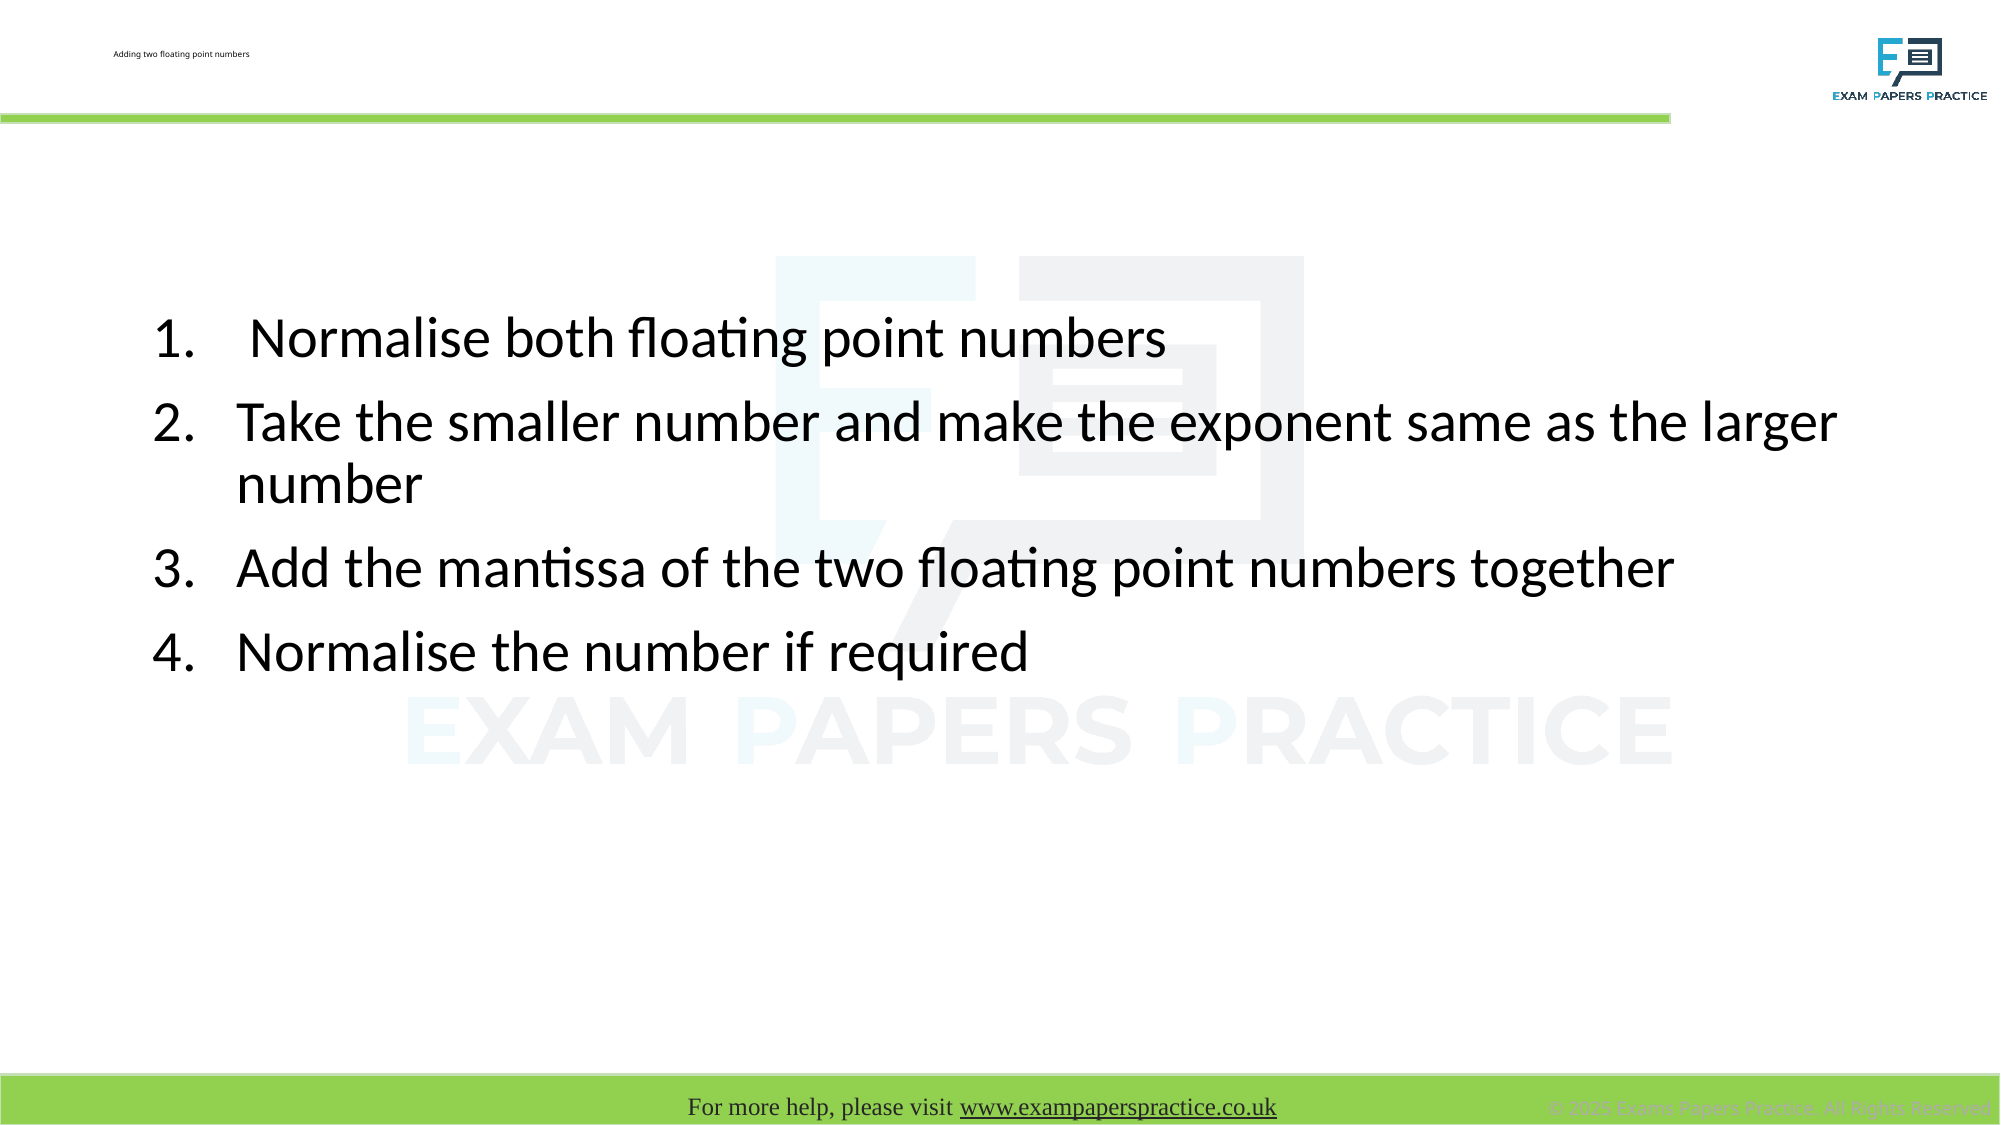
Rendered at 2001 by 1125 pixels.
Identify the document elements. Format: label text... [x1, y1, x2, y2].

list Normalise both floating point numbers Take the smaller number and make the exponent same as the larger number Add the mantissa of the two floating point numbers together Normalise the number if required [137, 299, 1863, 1014]
title Adding two floating point numbers [98, 43, 1824, 68]
